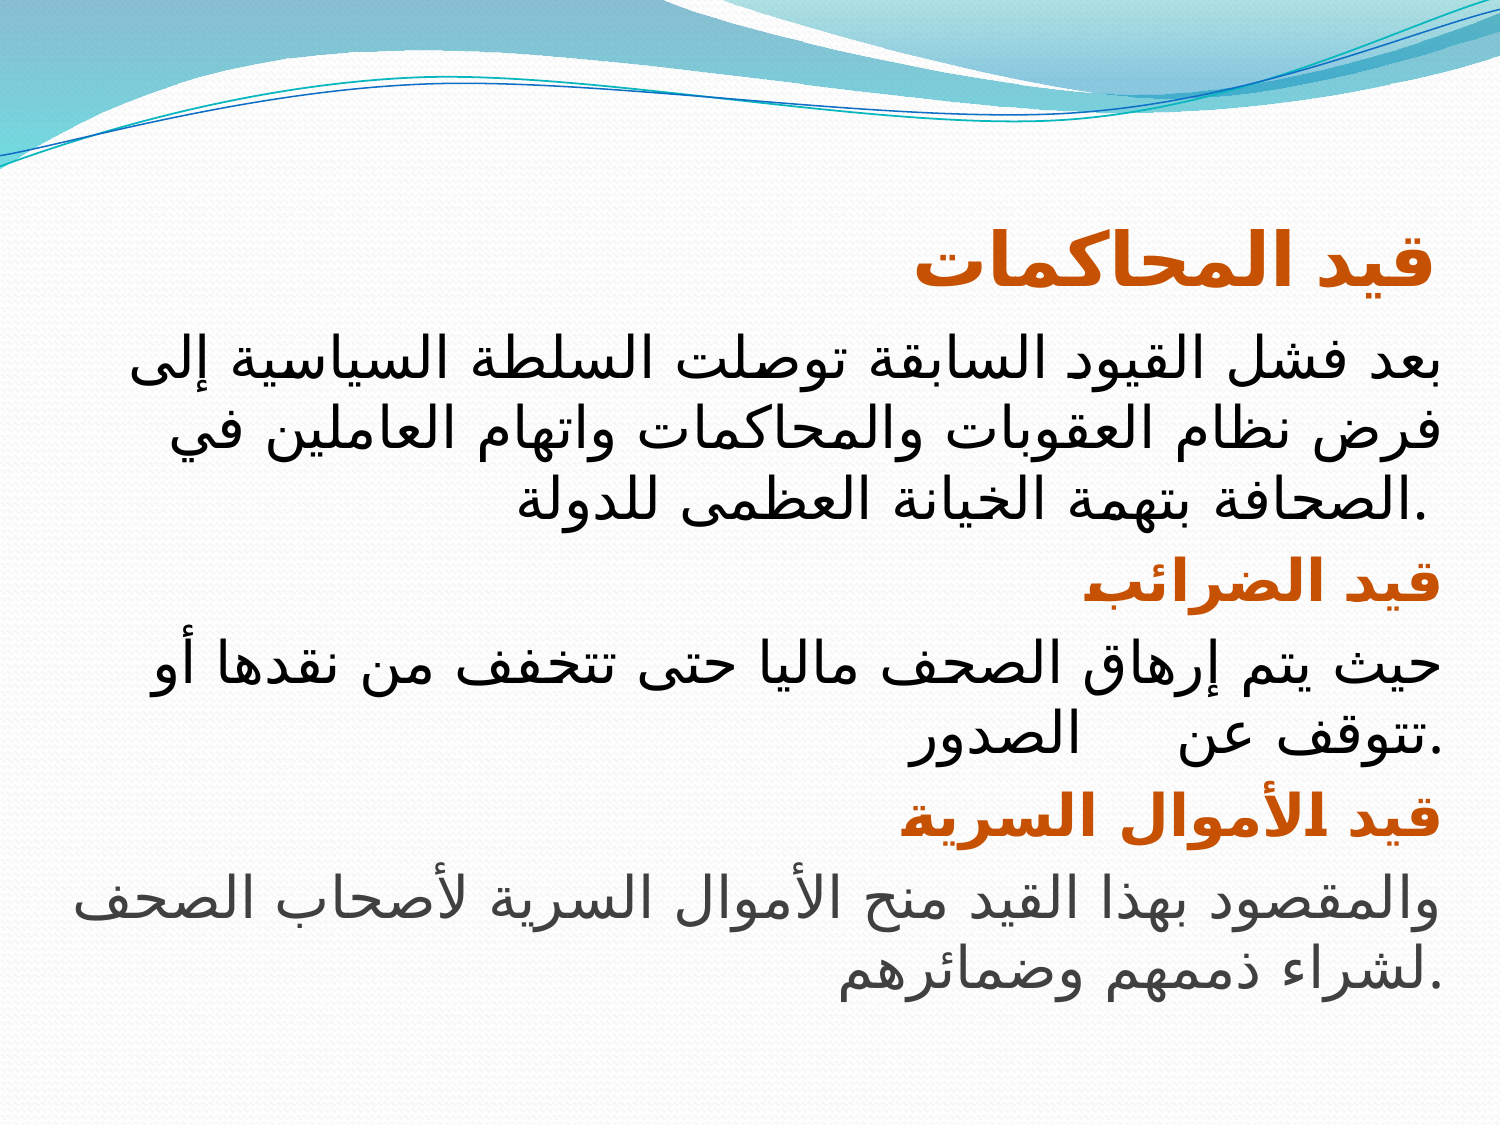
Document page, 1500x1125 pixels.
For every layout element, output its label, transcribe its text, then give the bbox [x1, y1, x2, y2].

list بعد فشل القيود السابقة توصلت السلطة السياسية إلى فرض نظام العقوبات والمحاكمات واتهام العاملين في الصحافة بتهمة الخيانة العظمى للدولة. قيد الضرائب حيث يتم إرهاق الصحف ماليا حتى تتخفف من نقدها أو تتوقف عن الصدور. قيد الأموال السرية والمقصود بهذا القيد منح الأموال السرية لأصحاب الصحف لشراء ذممهم وضمائرهم. [29, 312, 1459, 1013]
title قيد المحاكمات [88, 113, 1439, 302]
